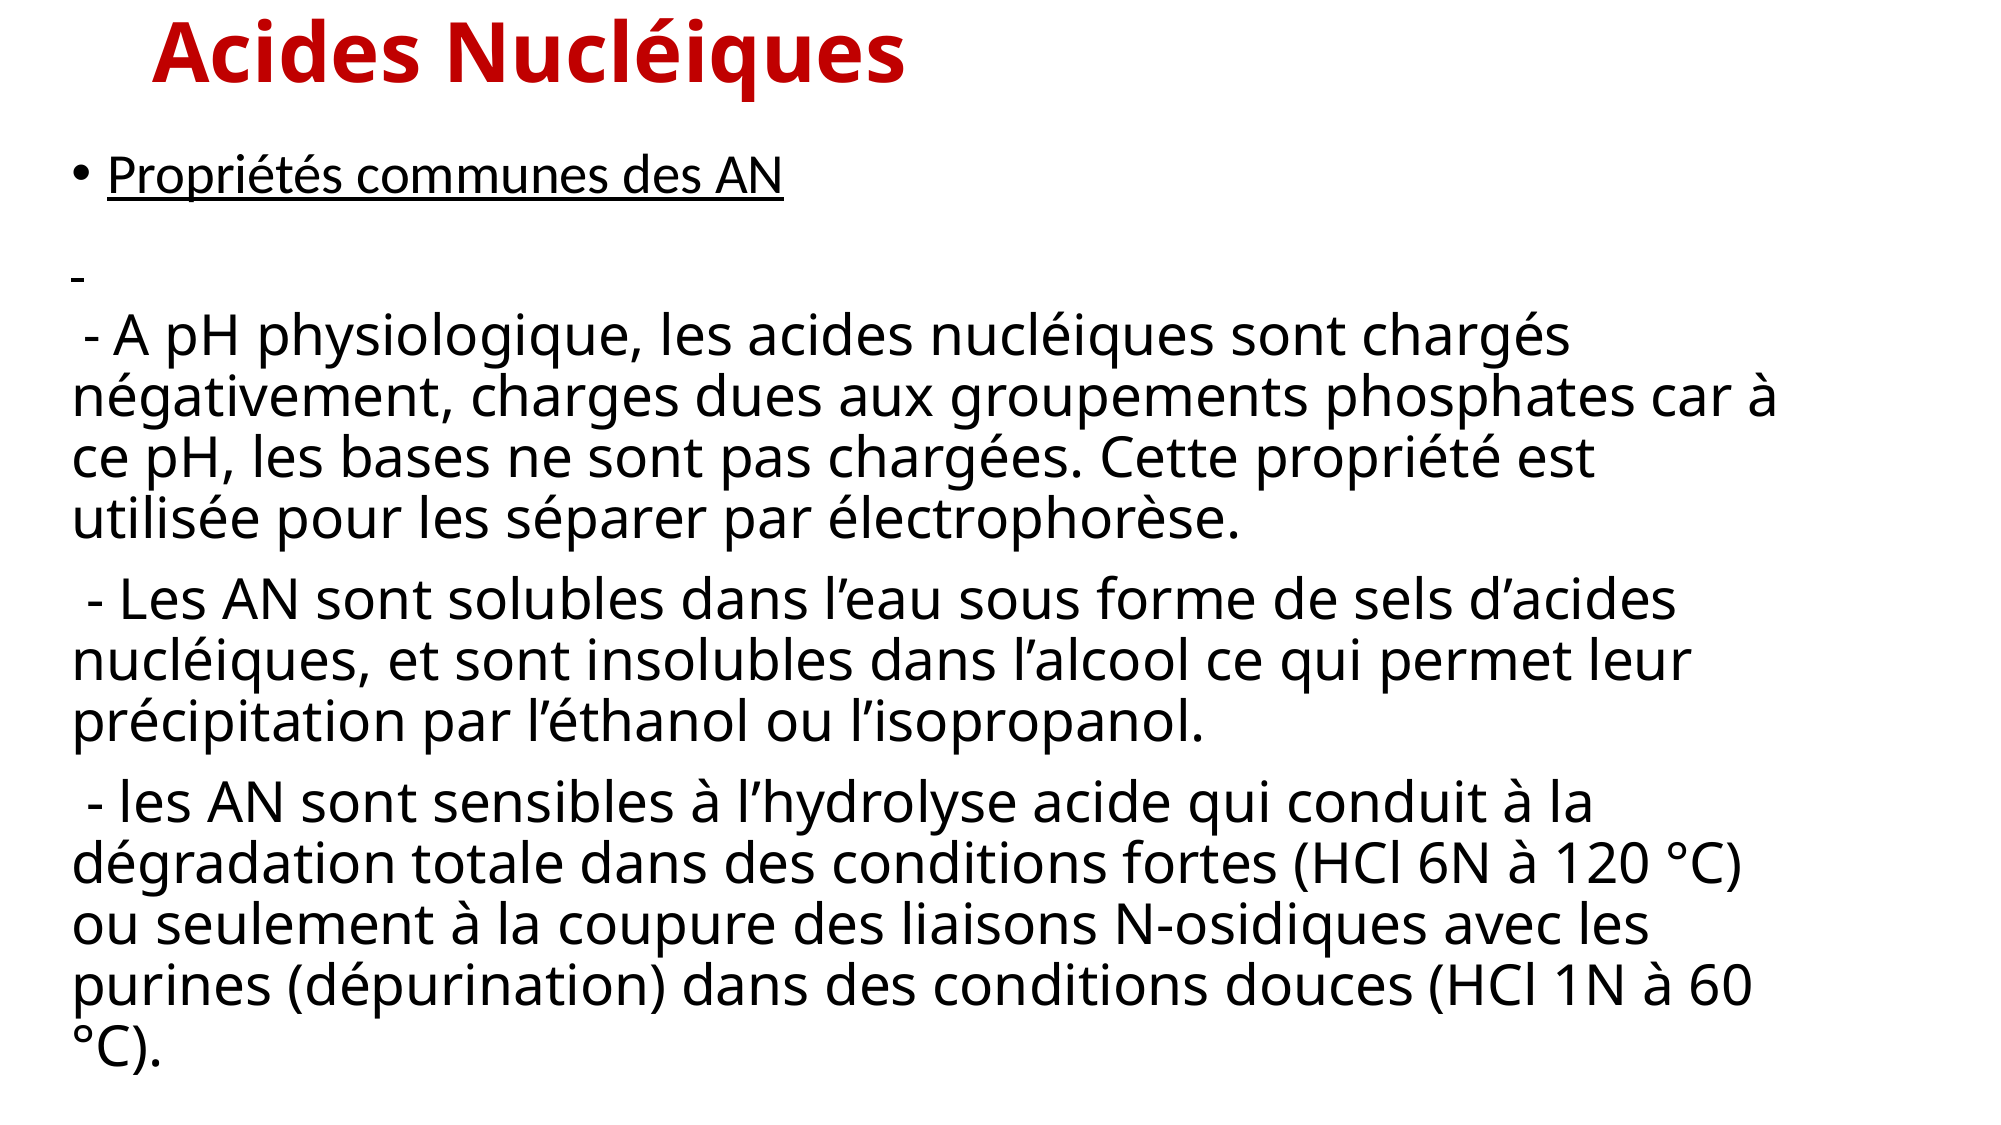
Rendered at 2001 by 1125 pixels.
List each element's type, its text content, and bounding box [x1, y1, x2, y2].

list Propriétés communes des AN - A pH physiologique, les acides nucléiques sont chargés négativement, charges dues aux groupements phosphates car à ce pH, les bases ne sont pas chargées. Cette propriété est utilisée pour les séparer par électrophorèse. - Les AN sont solubles dans l’eau sous forme de sels d’acides nucléiques, et sont insolubles dans l’alcool ce qui permet leur précipitation par l’éthanol ou l’isopropanol. - les AN sont sensibles à l’hydrolyse acide qui conduit à la dégradation totale dans des conditions fortes (HCl 6N à 120 °C) ou seulement à la coupure des liaisons N-osidiques avec les purines (dépurination) dans des conditions douces (HCl 1N à 60 °C). [56, 137, 1805, 1096]
text_box Acides Nucléiques [137, 29, 1863, 82]
